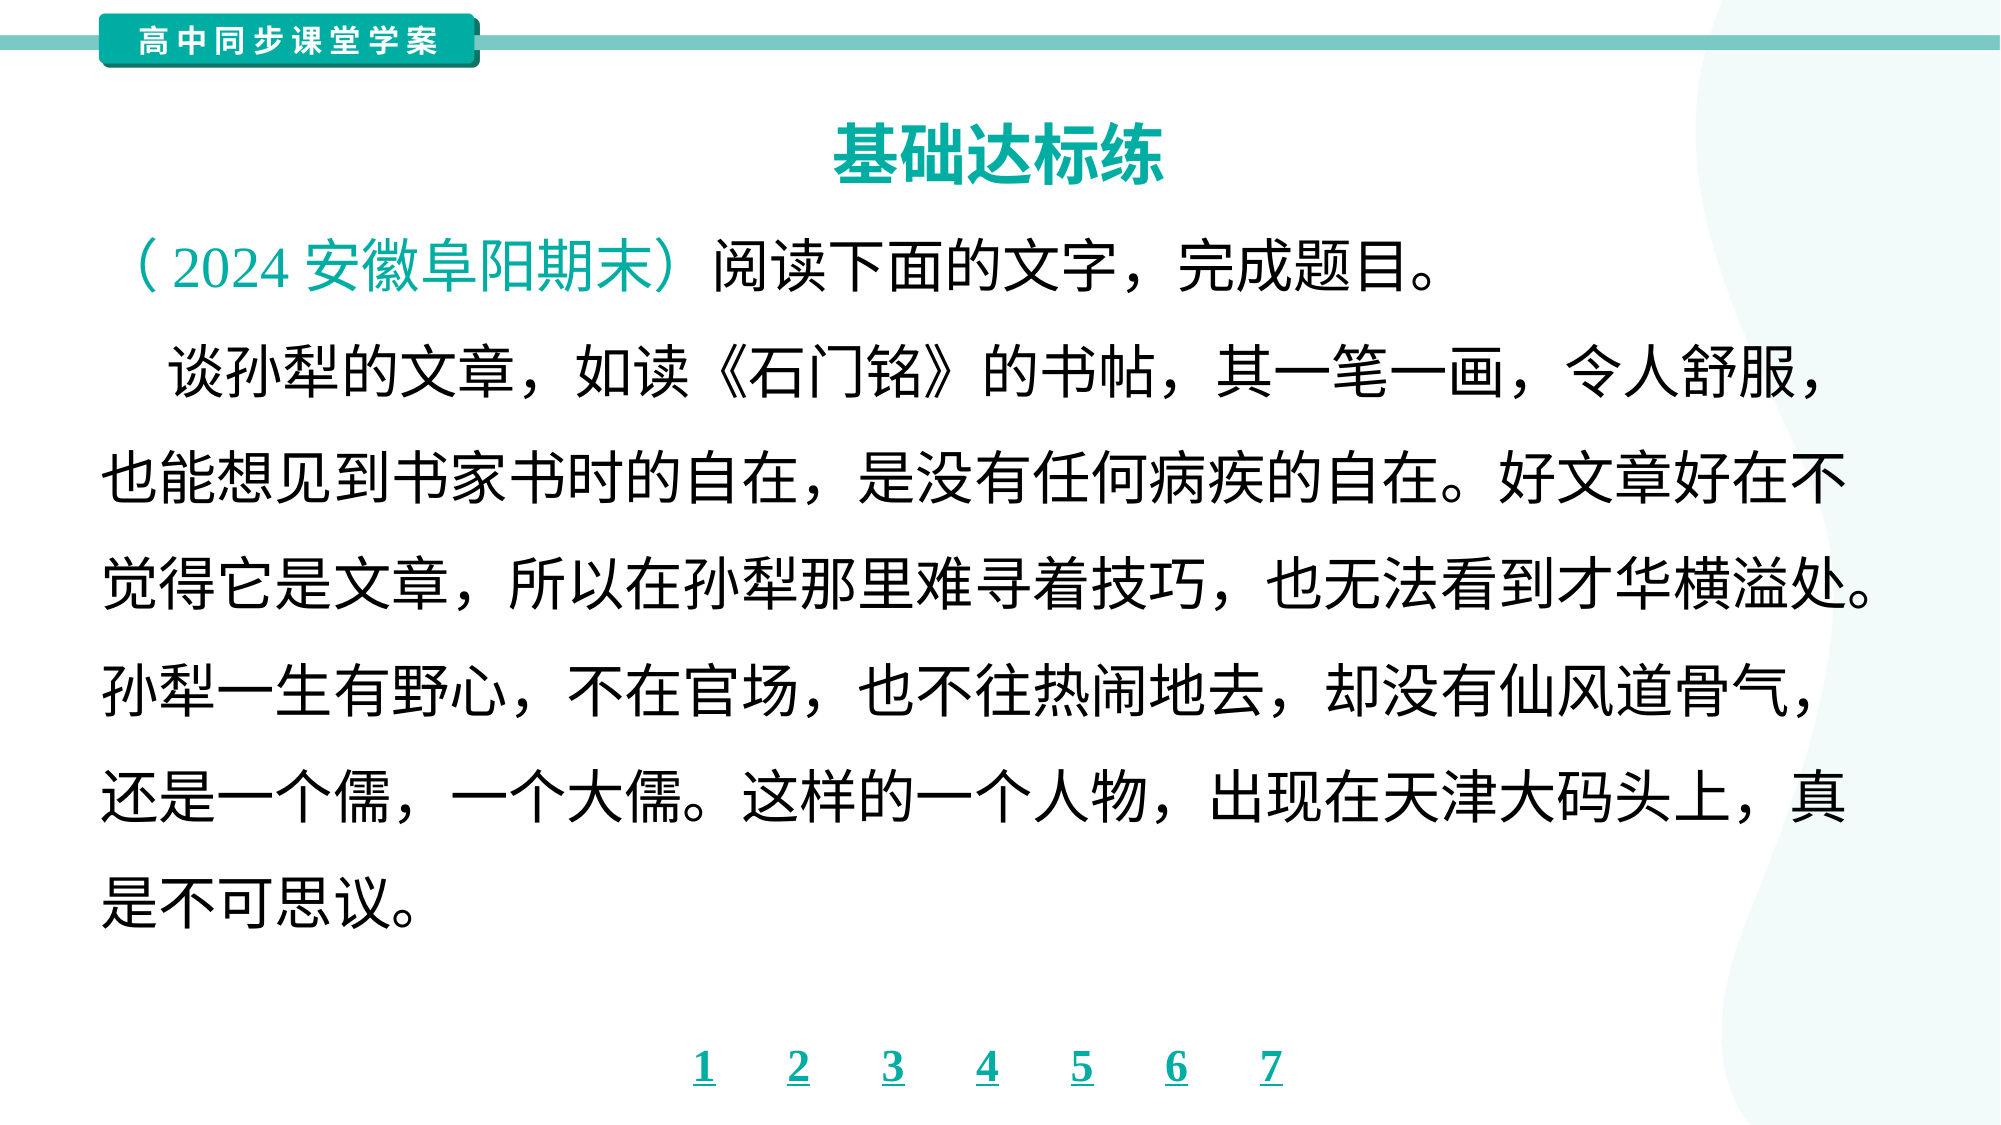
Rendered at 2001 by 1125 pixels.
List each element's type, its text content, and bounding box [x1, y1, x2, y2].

text_box 基础达标练 [100, 76, 1899, 192]
text_box （2024安徽阜阳期末）阅读下面的文字，完成题目。 谈孙犁的文章，如读《石门铭》的书帖，其一笔一画，令人舒服， 也能想见到书家书时的自在，是没有任何病疾的自在。好文章好在不 觉得它是文章，所以在孙犁那里难寻着技巧，也无法看到才华横溢处。 孙犁一生有野心，不在官场，也不往热闹地去，却没有仙风道骨气， 还是一个儒，一个大儒。这样的一个人物，出现在天津大码头上，真 是不可思议。 [100, 192, 1899, 937]
picture [0, 0, 2000, 1125]
